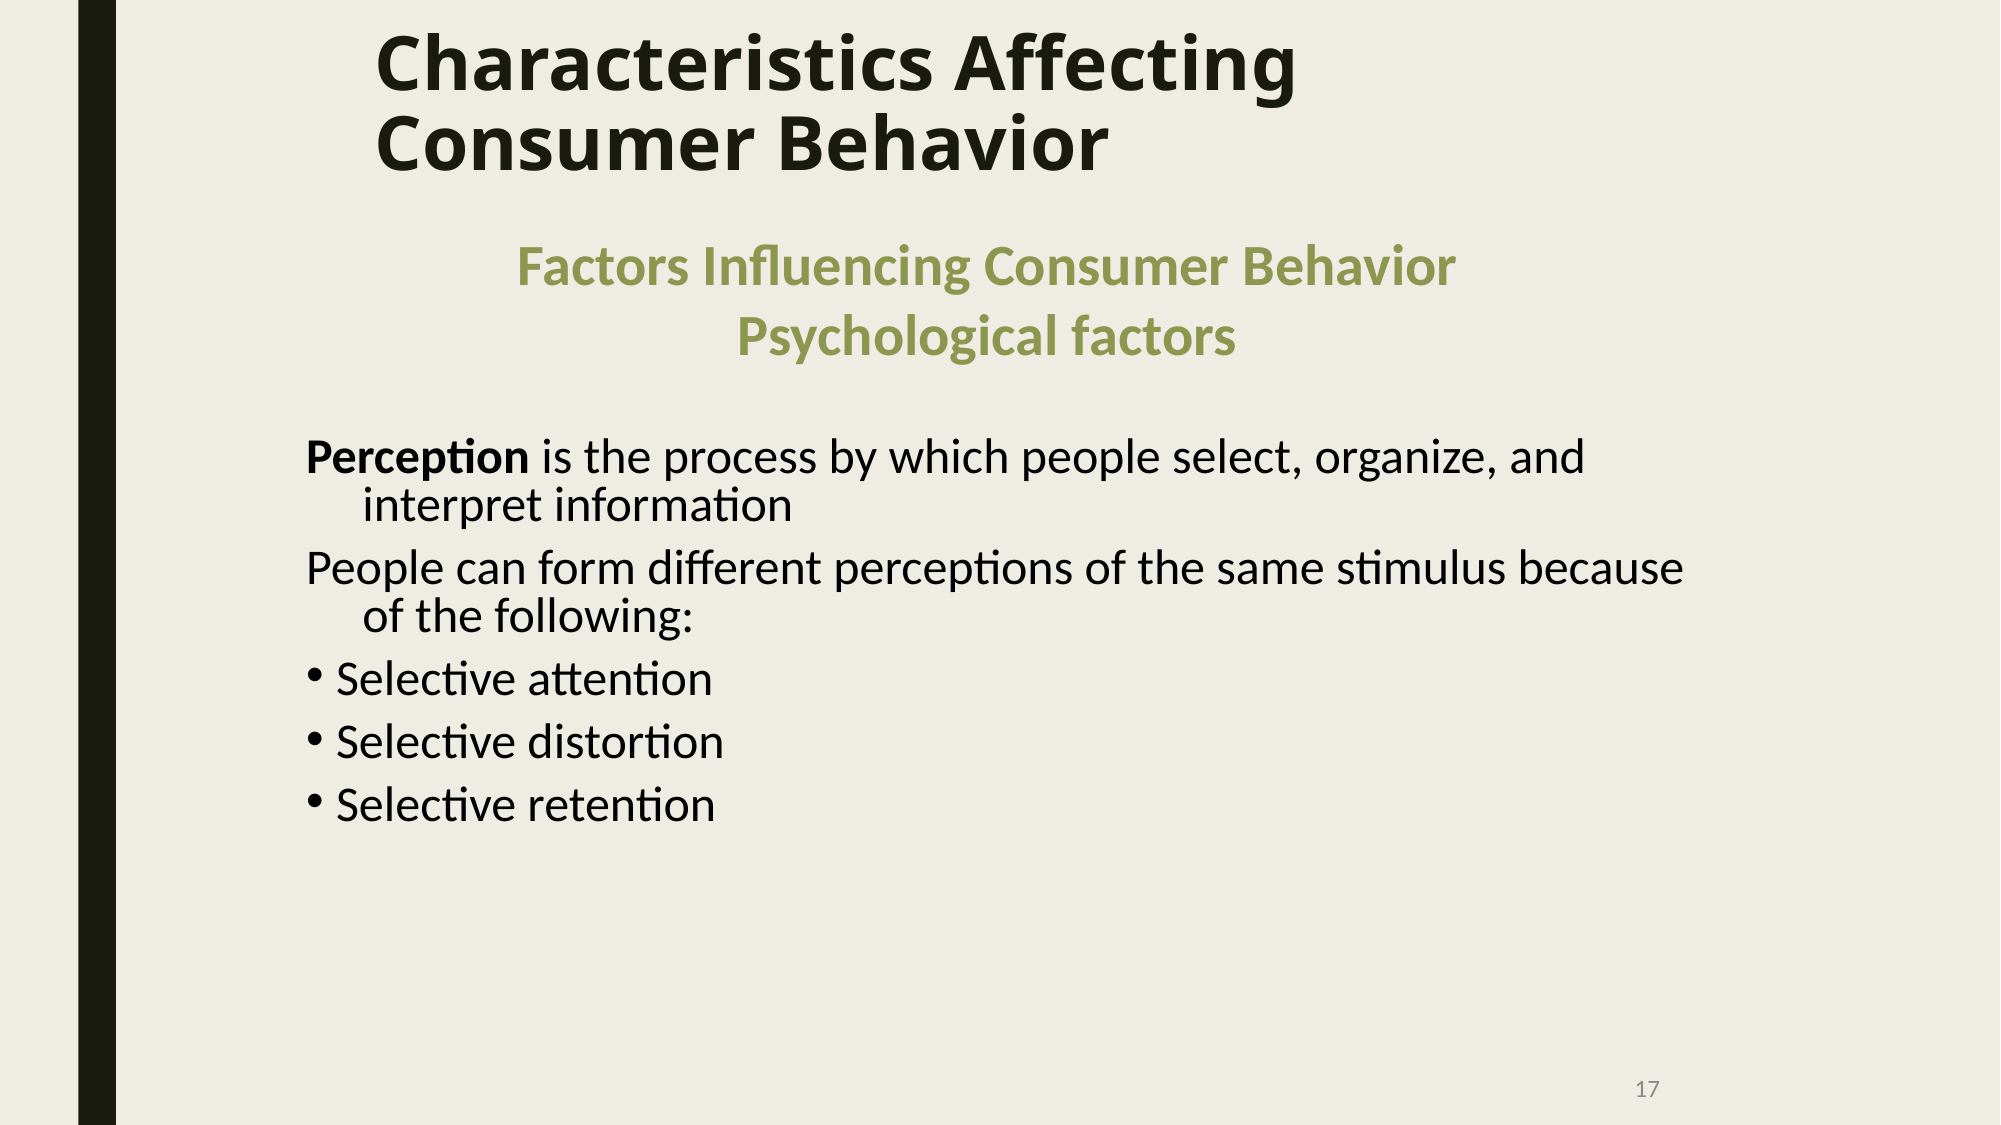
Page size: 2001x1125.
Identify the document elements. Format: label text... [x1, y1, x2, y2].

title Characteristics Affecting Consumer Behavior [359, 19, 1638, 259]
text_box [391, 228, 1567, 291]
text_box Factors Influencing Consumer Behavior Psychological factors [399, 219, 1575, 283]
slide_number 17 [1325, 1057, 1675, 1118]
text_box Perception is the process by which people select, organize, and interpret information People can form different perceptions of the same stimulus because of the following: Selective attention Selective distortion Selective retention [291, 427, 1733, 838]
